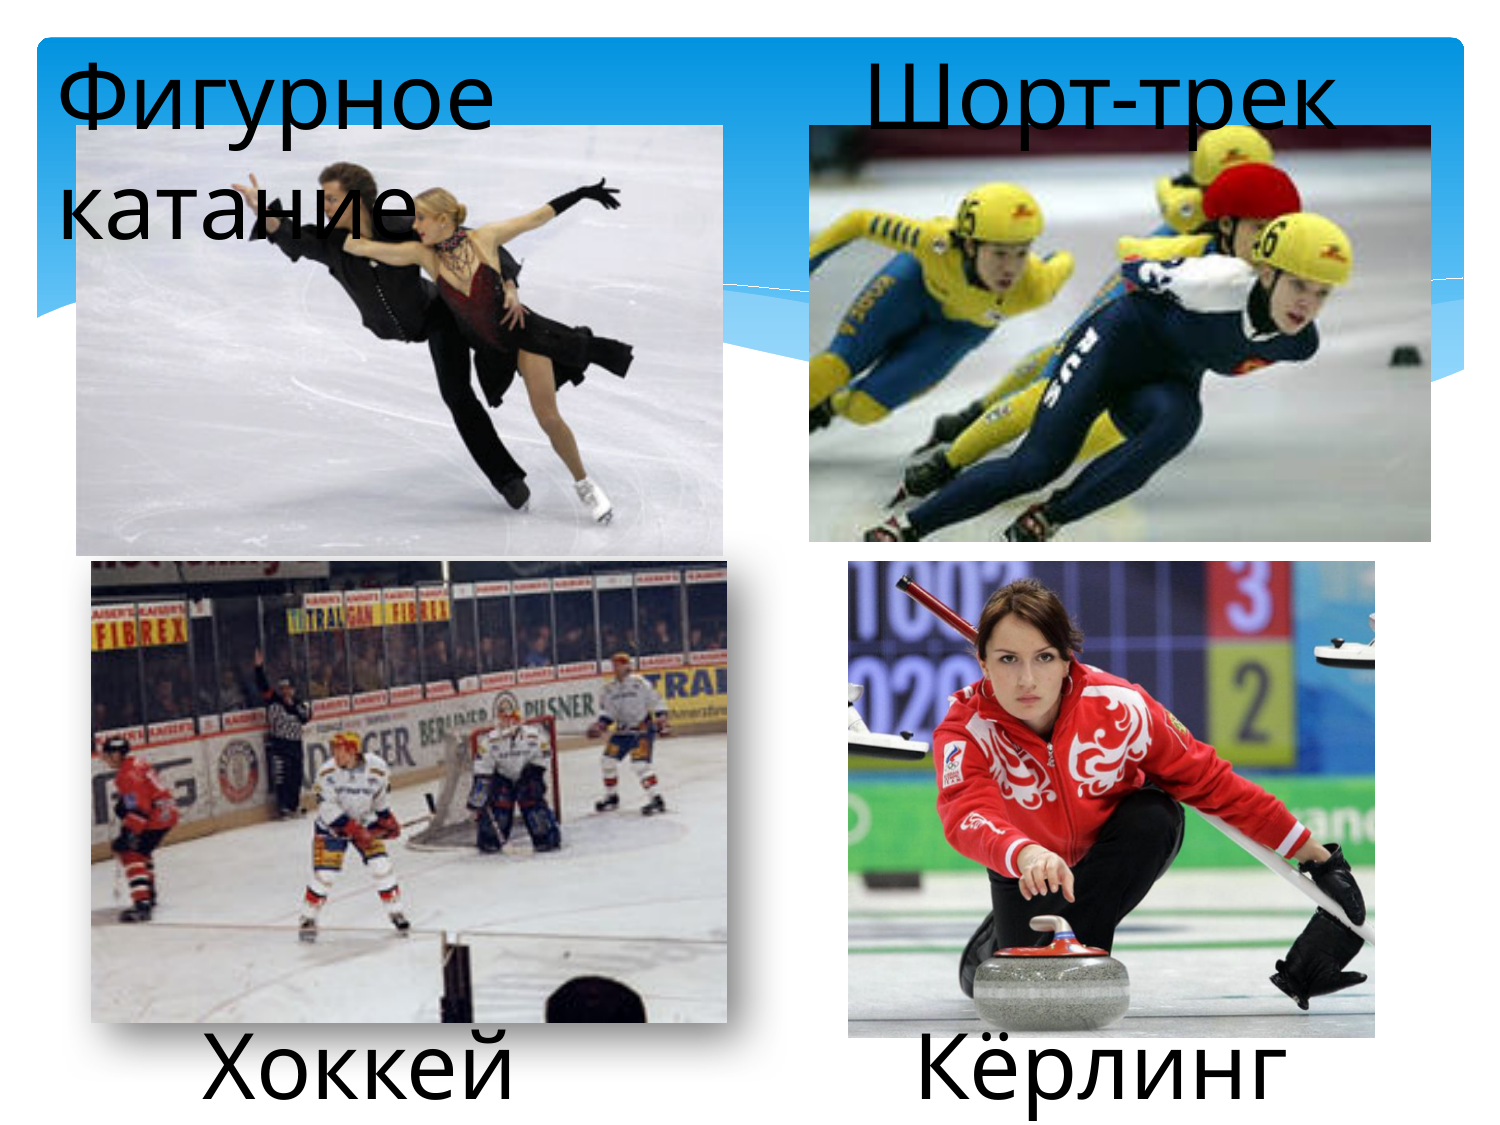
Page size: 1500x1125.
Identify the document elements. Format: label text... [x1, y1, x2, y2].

text_box Фигурное катание [41, 30, 809, 266]
text_box Хоккей [187, 1032, 533, 1125]
text_box Шорт-трек [847, 30, 1354, 123]
picture [808, 125, 1432, 543]
picture [848, 561, 1376, 1038]
text_box Кёрлинг [898, 1048, 1304, 1125]
picture [76, 125, 723, 556]
picture [91, 560, 727, 1023]
